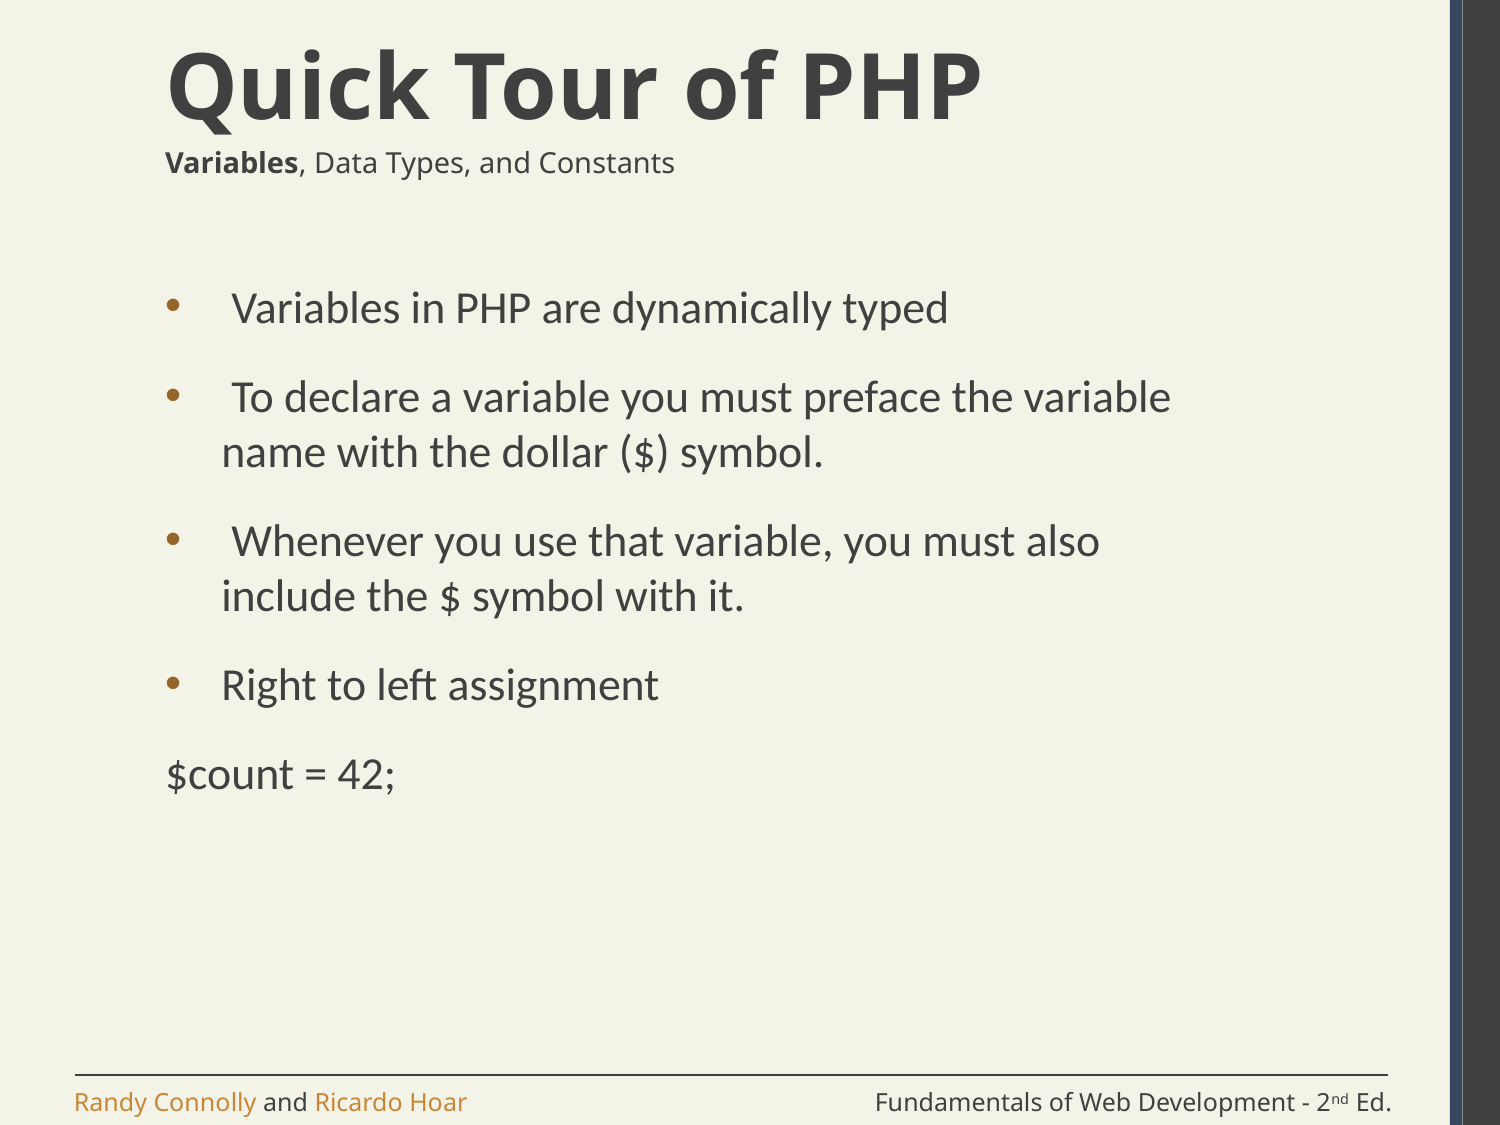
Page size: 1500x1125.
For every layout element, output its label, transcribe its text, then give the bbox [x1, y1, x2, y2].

title Quick Tour of PHP [150, 20, 1425, 188]
list Variables in PHP are dynamically typed To declare a variable you must preface the variable name with the dollar ($) symbol. Whenever you use that variable, you must also include the $ symbol with it. Right to left assignment $count = 42; [150, 270, 1200, 1013]
list Variables, Data Types, and Constants [150, 137, 1200, 188]
